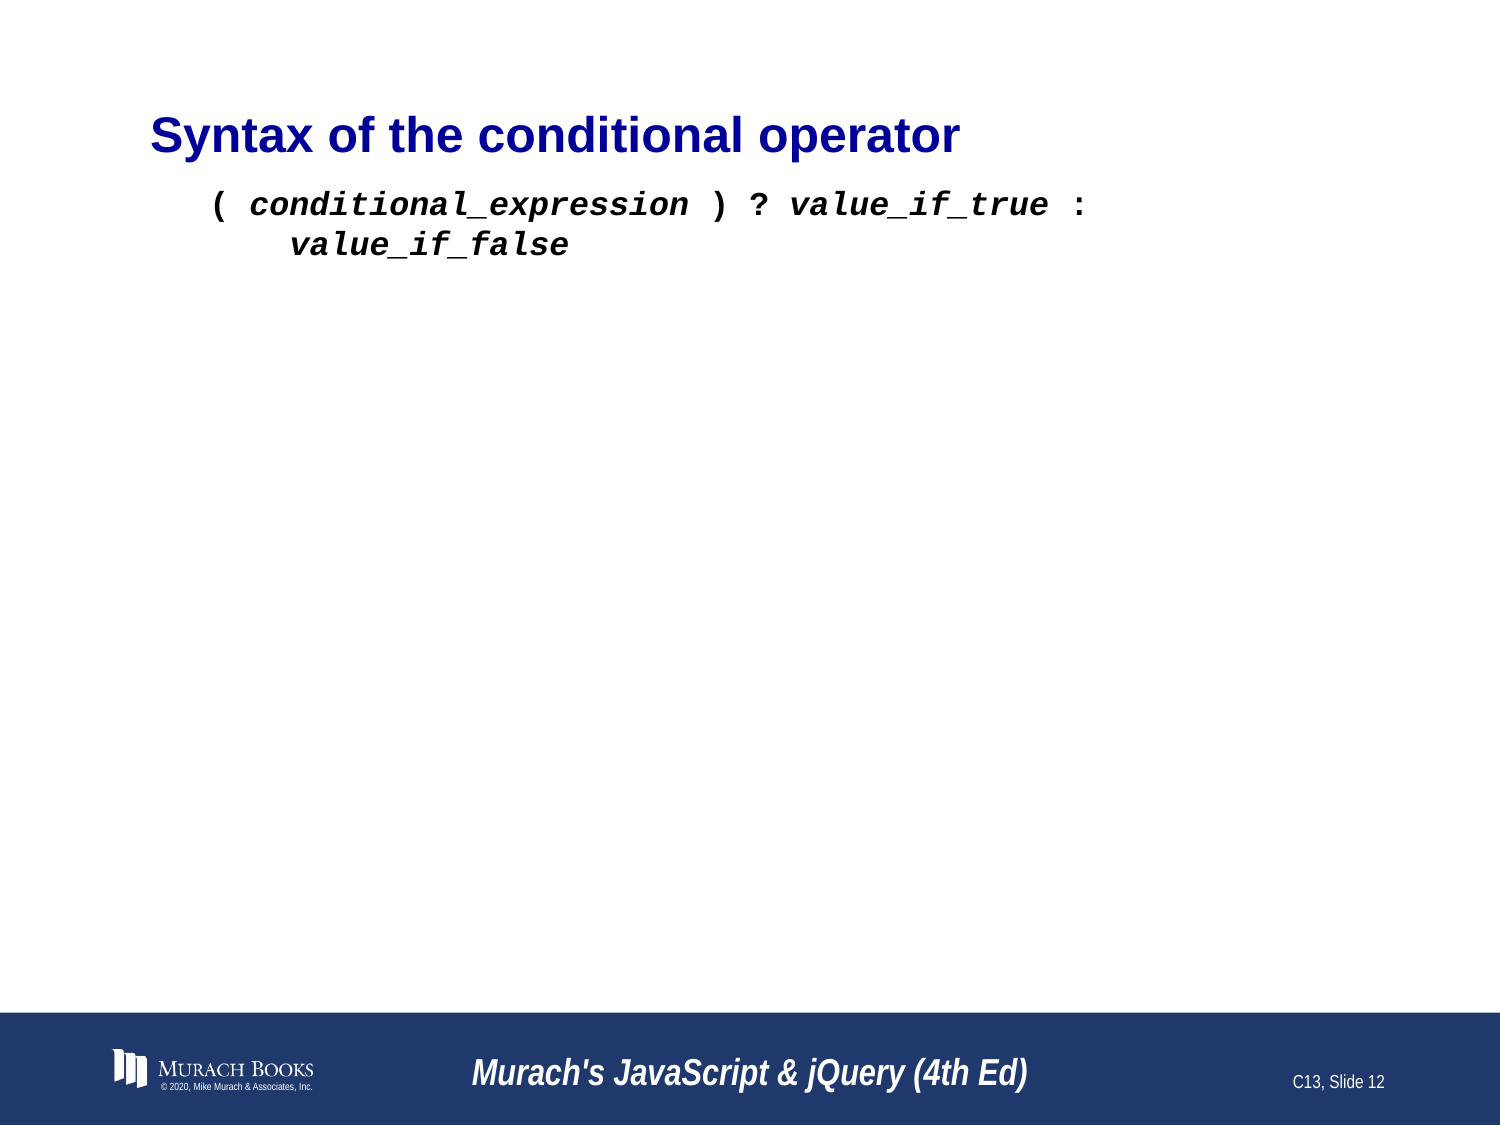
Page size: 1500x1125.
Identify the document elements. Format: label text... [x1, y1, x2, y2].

footer © 2020, Mike Murach & Associates, Inc. [12, 1025, 463, 1100]
slide_number Murach's JavaScript & jQuery (4th Ed) [463, 1025, 1050, 1100]
title Syntax of the conditional operator [150, 102, 1350, 164]
list ( conditional_expression ) ? value_if_true : value_if_false [137, 174, 1350, 975]
slide_number C13, Slide 12 [1087, 1025, 1400, 1100]
